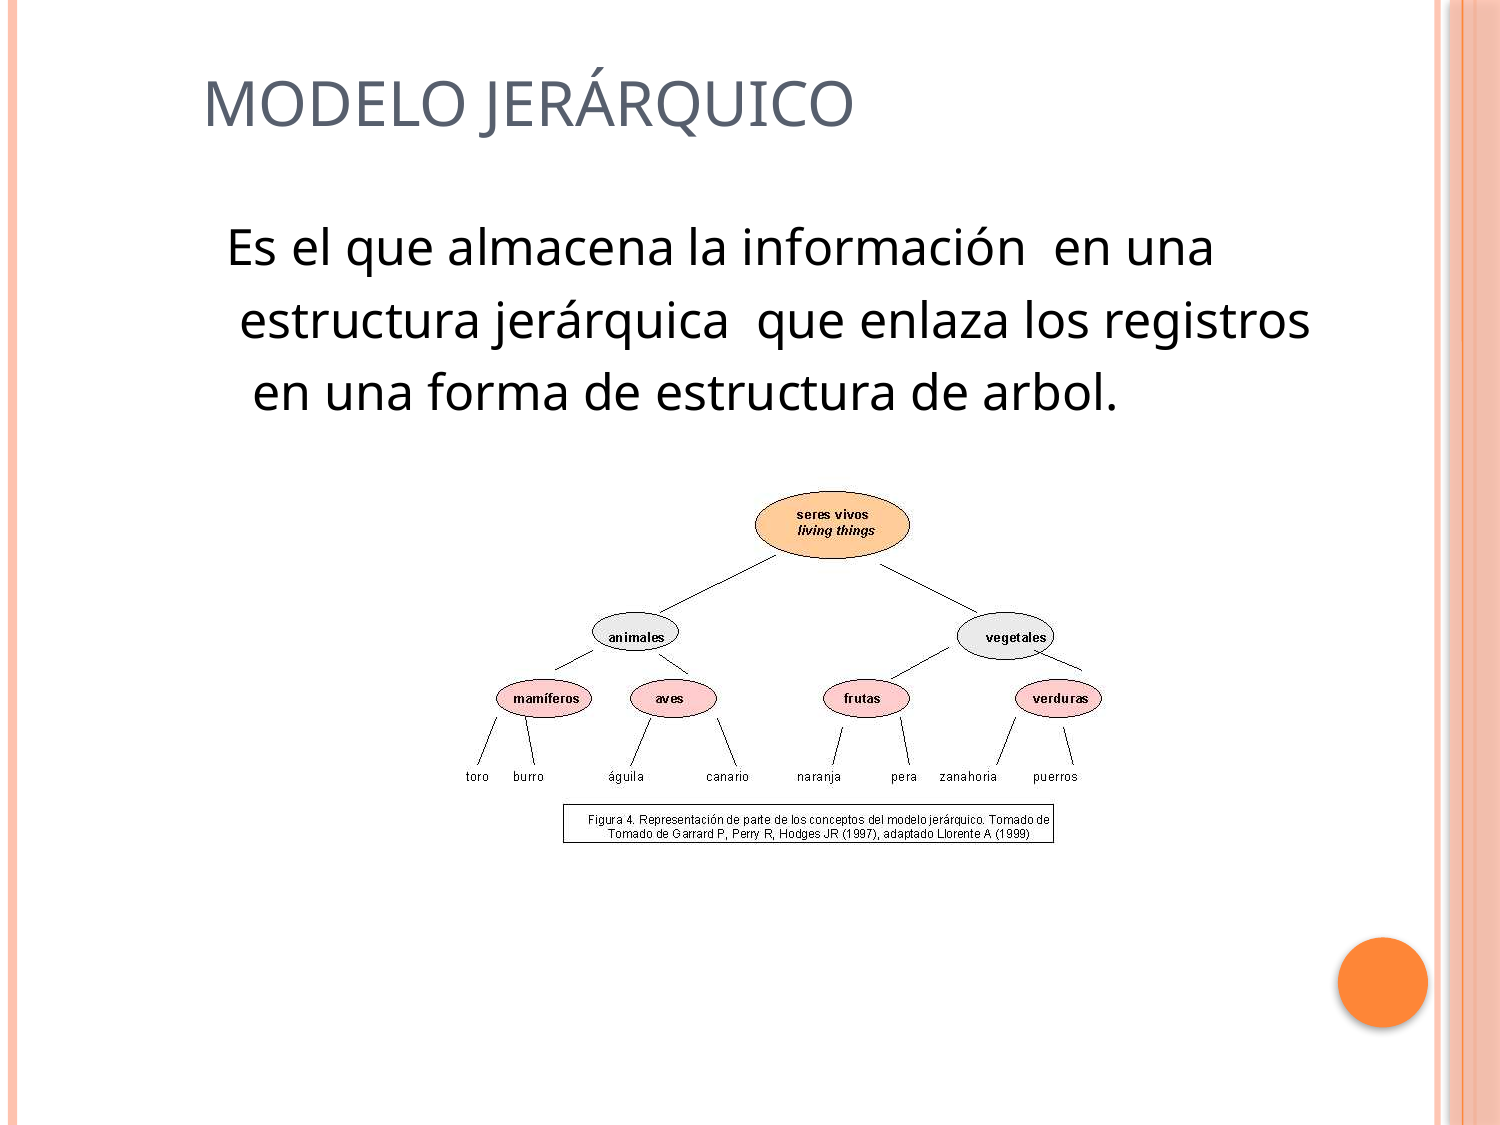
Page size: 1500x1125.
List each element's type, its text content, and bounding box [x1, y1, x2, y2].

title Modelo jerárquico [171, 19, 1319, 147]
list Es el que almacena la información en una estructura jerárquica que enlaza los registros en una forma de estructura de arbol. [159, 208, 1385, 1008]
picture [465, 461, 1176, 942]
